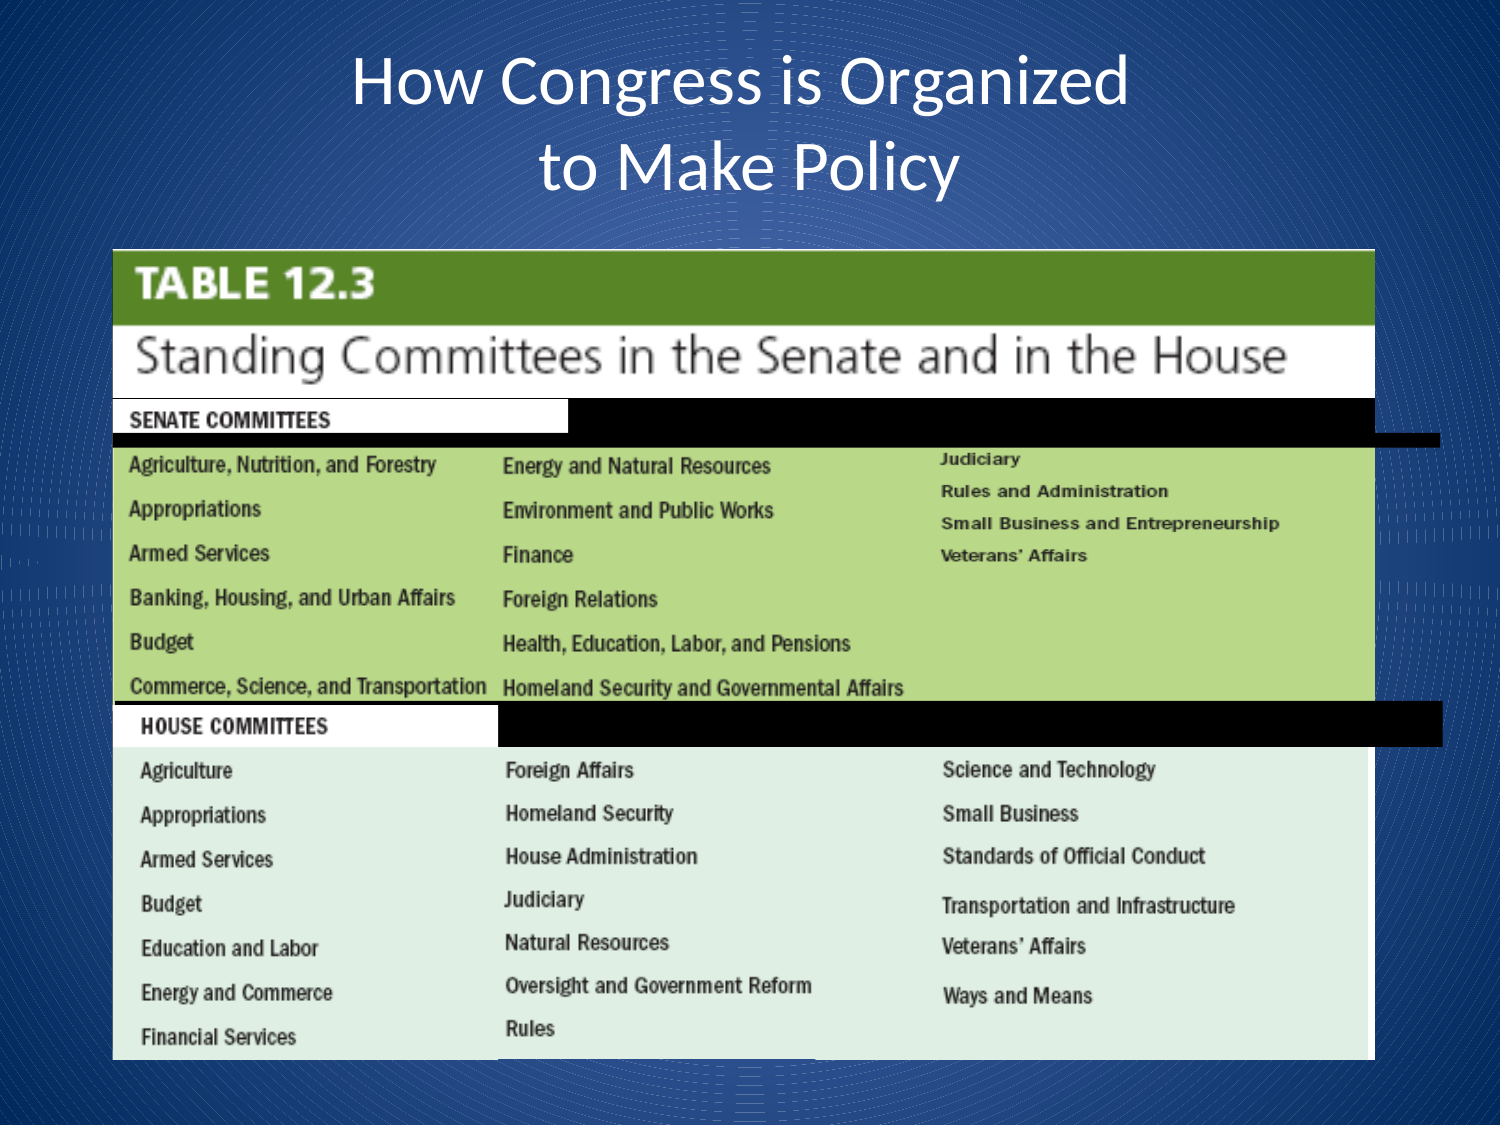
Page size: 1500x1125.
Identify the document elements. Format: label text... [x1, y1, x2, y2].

title How Congress is Organized to Make Policy [75, 24, 1425, 213]
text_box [112, 249, 1443, 1060]
